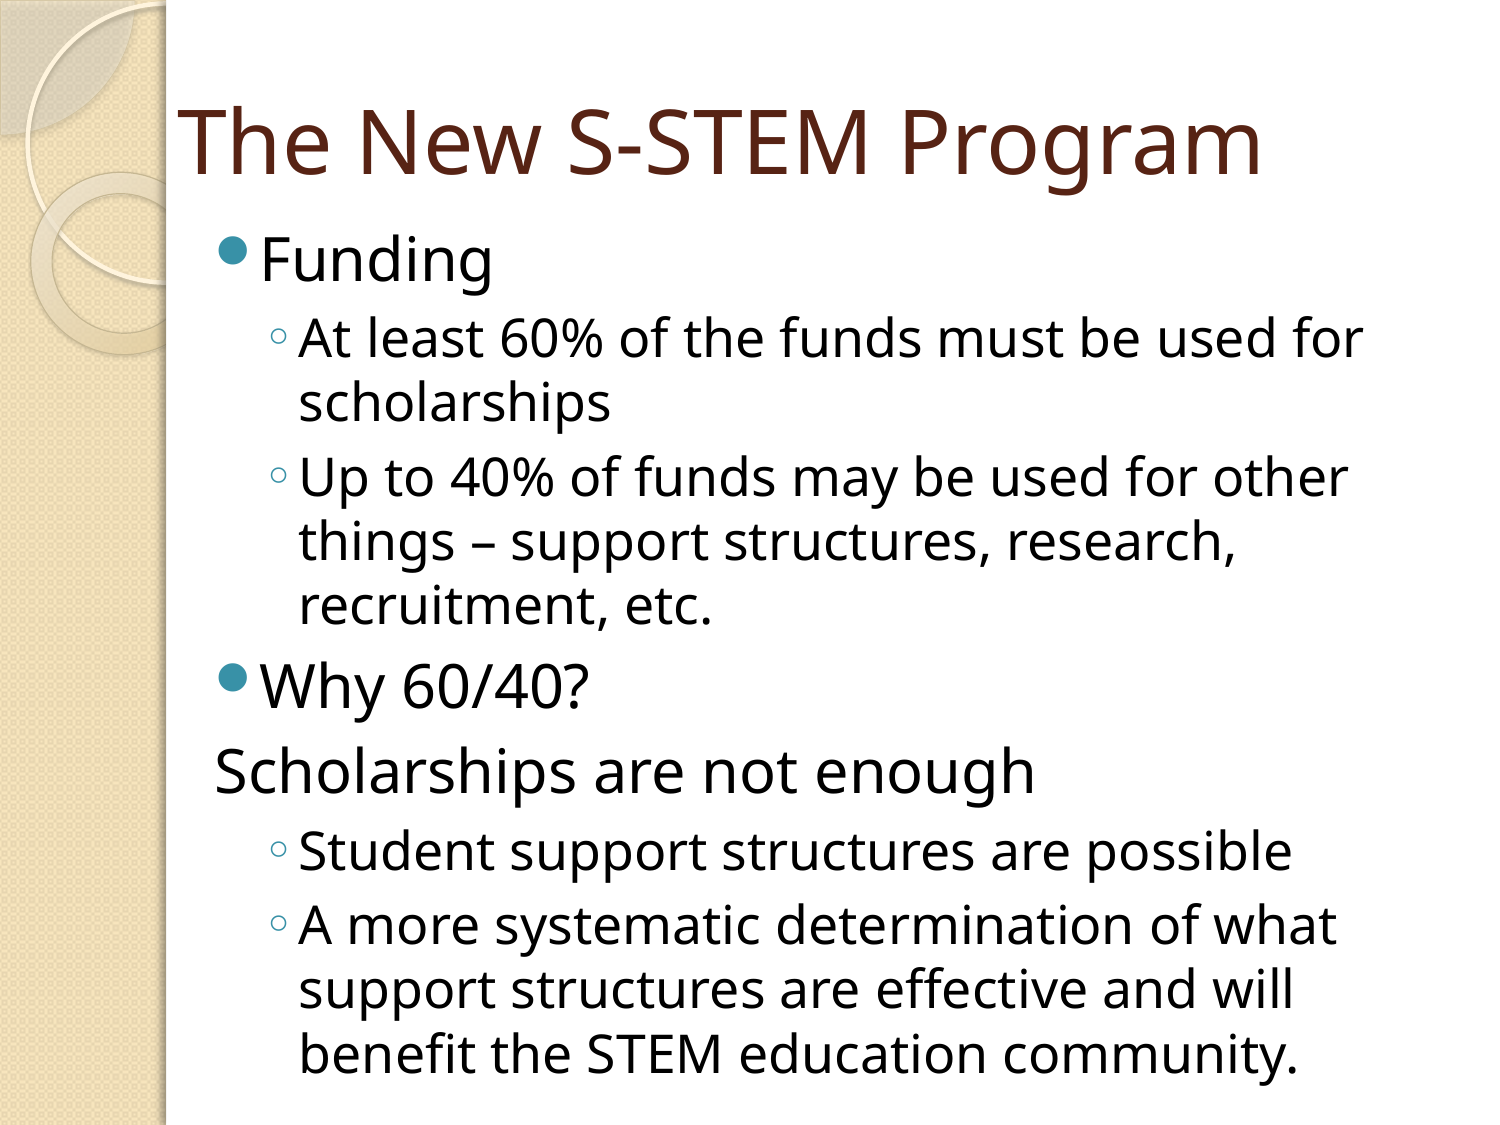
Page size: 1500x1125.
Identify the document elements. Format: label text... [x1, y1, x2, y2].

list Funding At least 60% of the funds must be used for scholarships Up to 40% of funds may be used for other things – support structures, research, recruitment, etc. Why 60/40? Scholarships are not enough Student support structures are possible A more systematic determination of what support structures are effective and will benefit the STEM education community. [187, 212, 1466, 1100]
title The New S-STEM Program [162, 45, 1466, 233]
